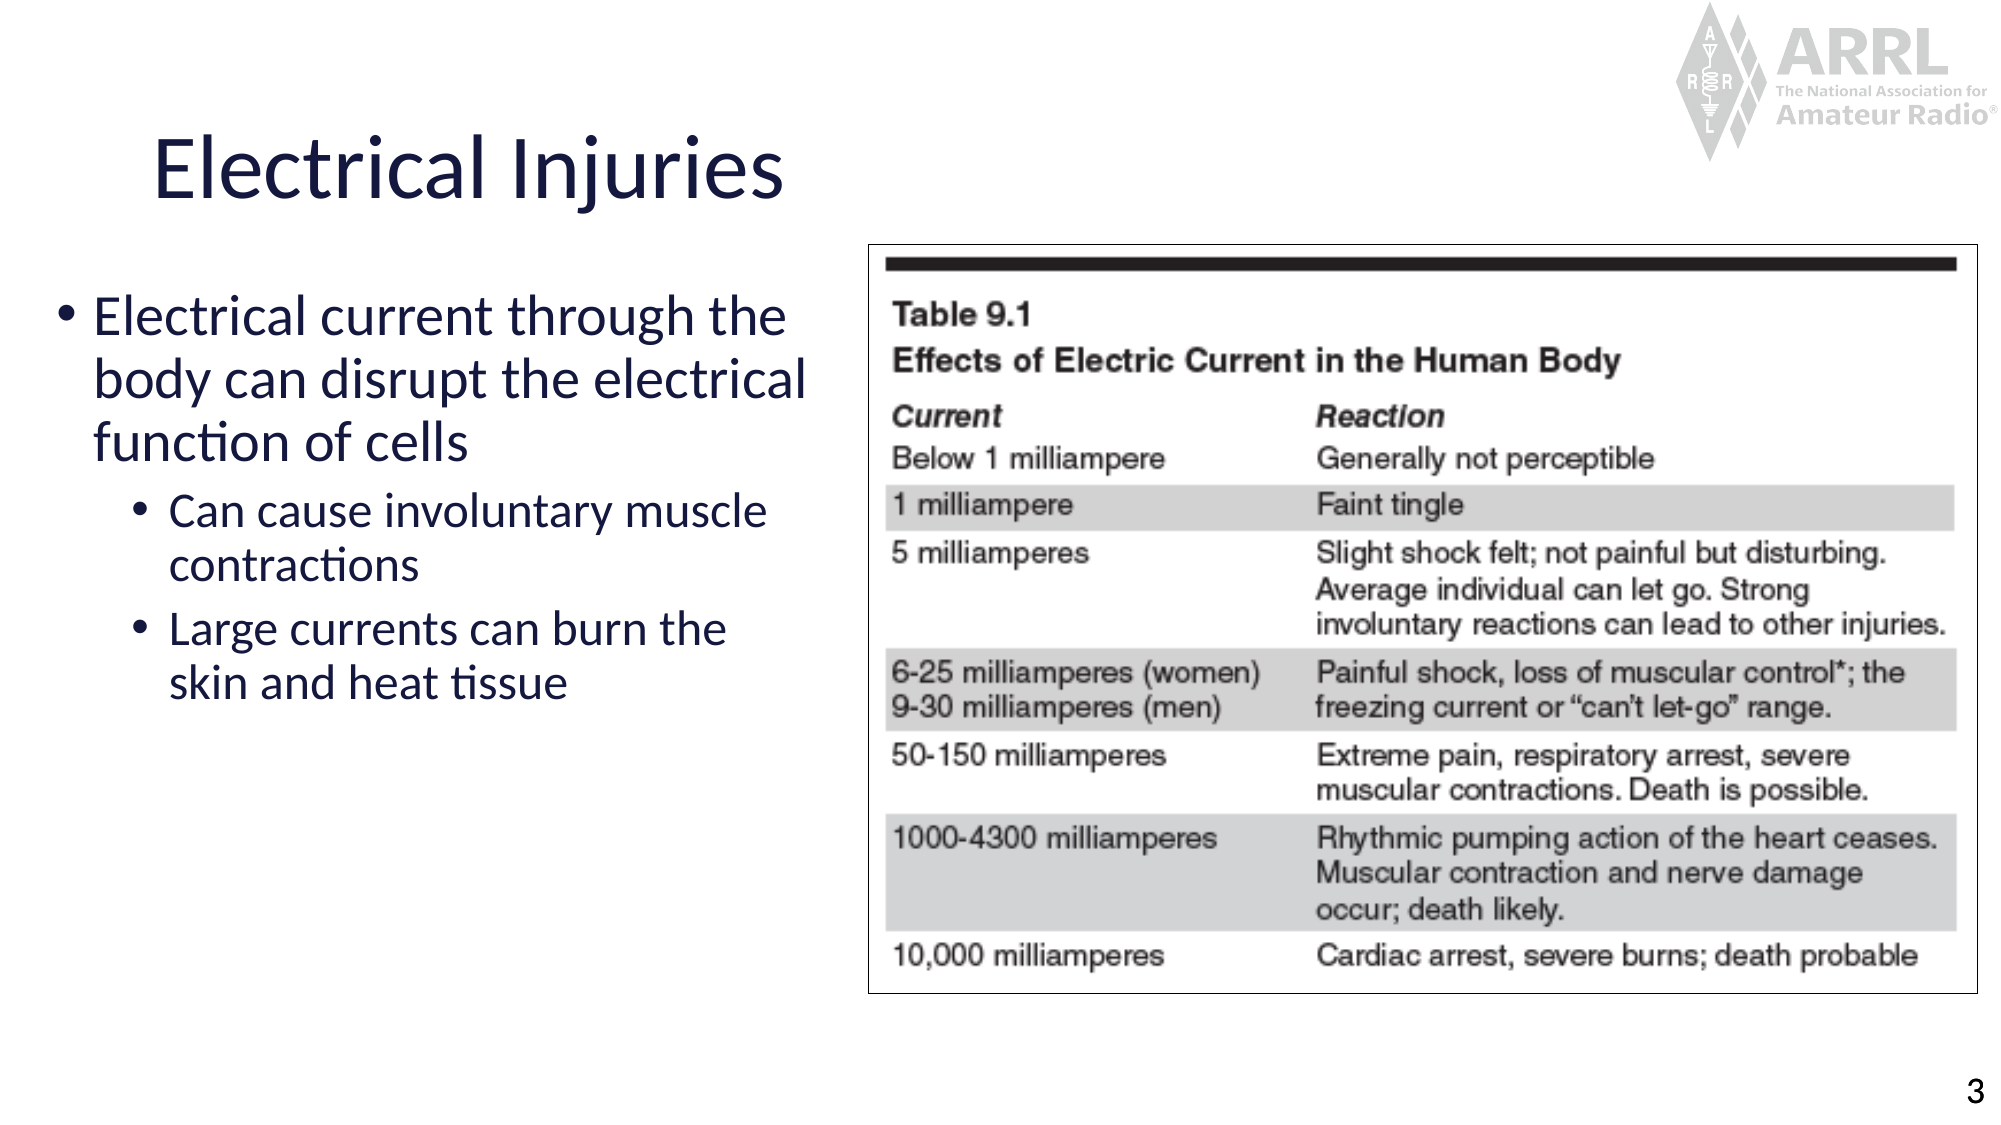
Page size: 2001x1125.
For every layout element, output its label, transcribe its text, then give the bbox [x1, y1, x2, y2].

picture [868, 244, 1978, 994]
title Electrical Injuries [137, 59, 1863, 278]
picture [1674, 0, 2000, 164]
list Electrical current through the body can disrupt the electrical function of cells Can cause involuntary muscle contractions Large currents can burn the skin and heat tissue [41, 277, 829, 1084]
